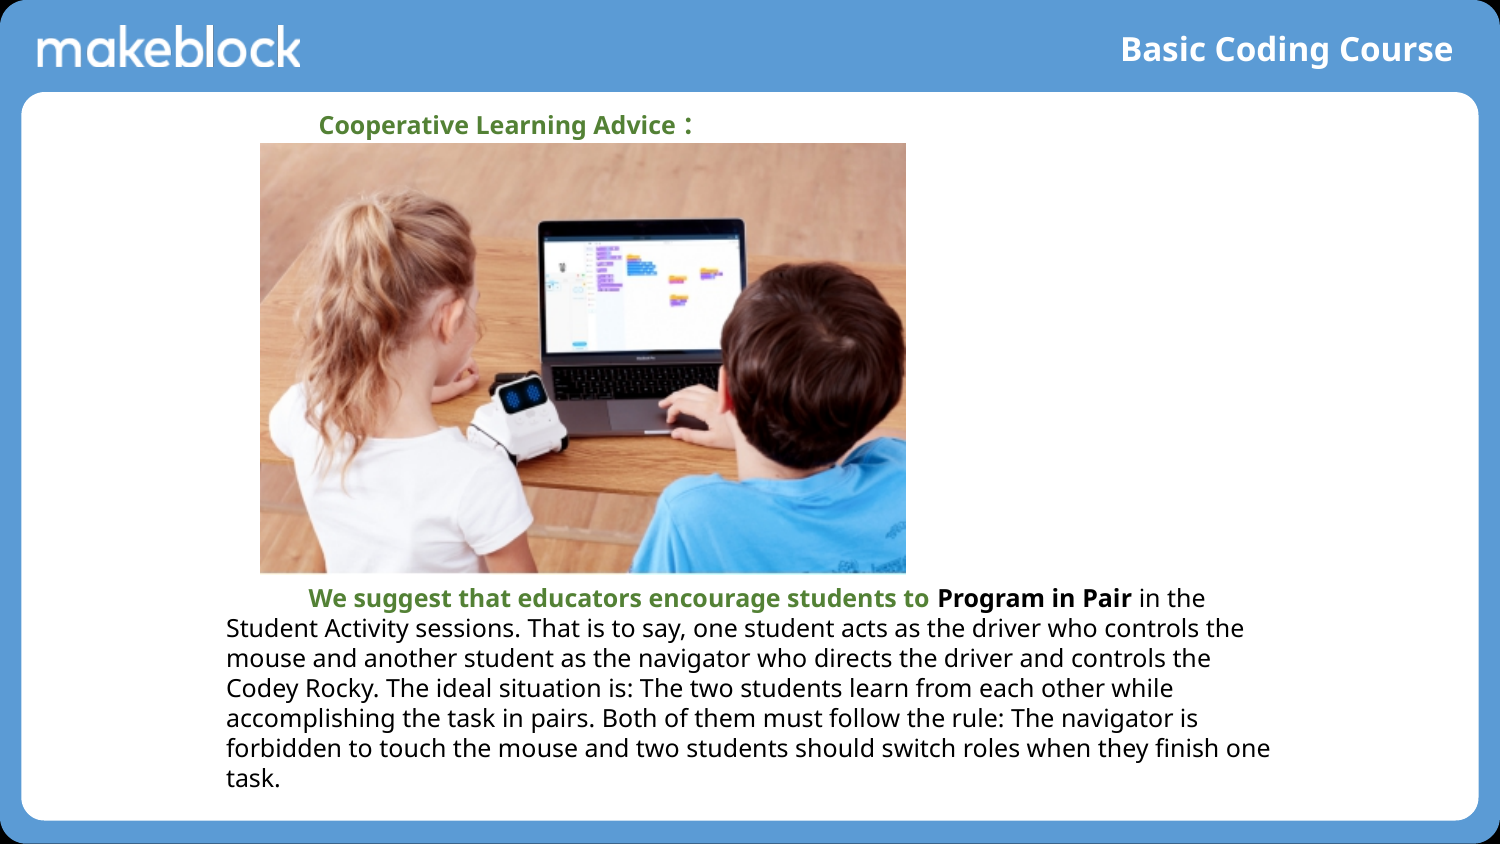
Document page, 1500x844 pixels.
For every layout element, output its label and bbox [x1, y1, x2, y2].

picture [259, 143, 906, 575]
text_box [0, 0, 1500, 844]
